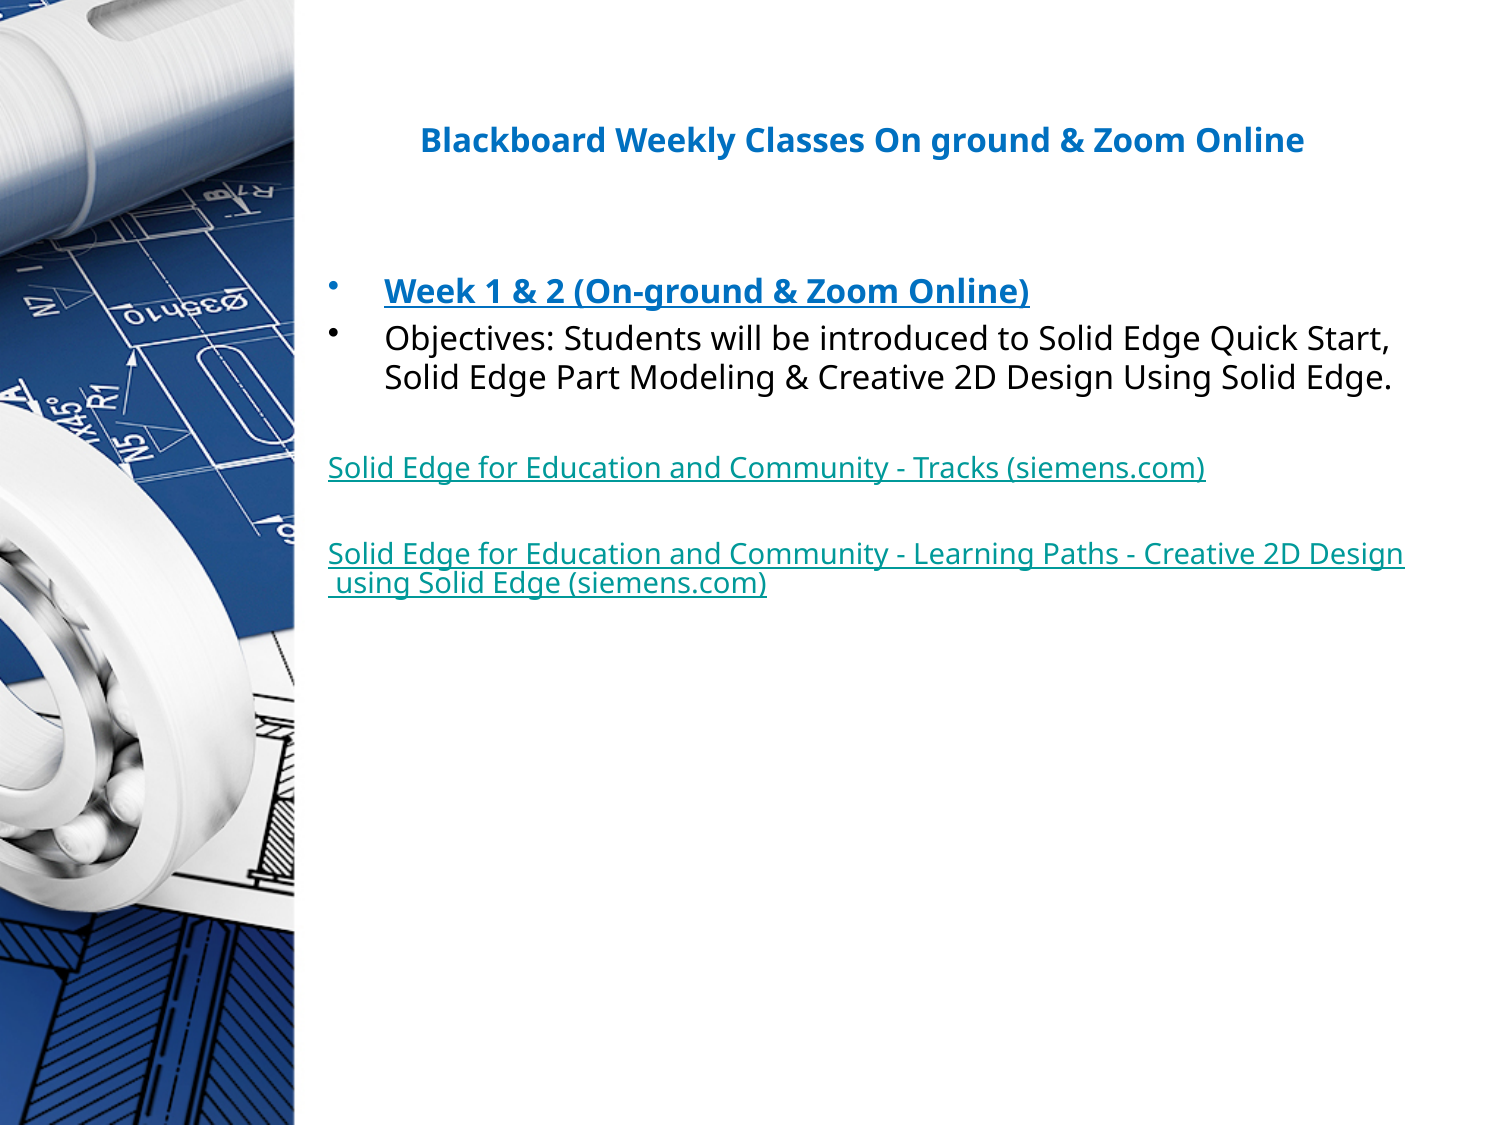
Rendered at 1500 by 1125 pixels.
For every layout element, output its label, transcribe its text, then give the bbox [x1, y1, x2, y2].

title Blackboard Weekly Classes On ground & Zoom Online [312, 45, 1414, 233]
picture [0, 0, 1500, 1125]
list Week 1 & 2 (On-ground & Zoom Online) Objectives: Students will be introduced to Solid Edge Quick Start, Solid Edge Part Modeling & Creative 2D Design Using Solid Edge. Solid Edge for Education and Community - Tracks (siemens.com) Solid Edge for Education and Community - Learning Paths - Creative 2D Design using Solid Edge (siemens.com) [312, 262, 1425, 1005]
